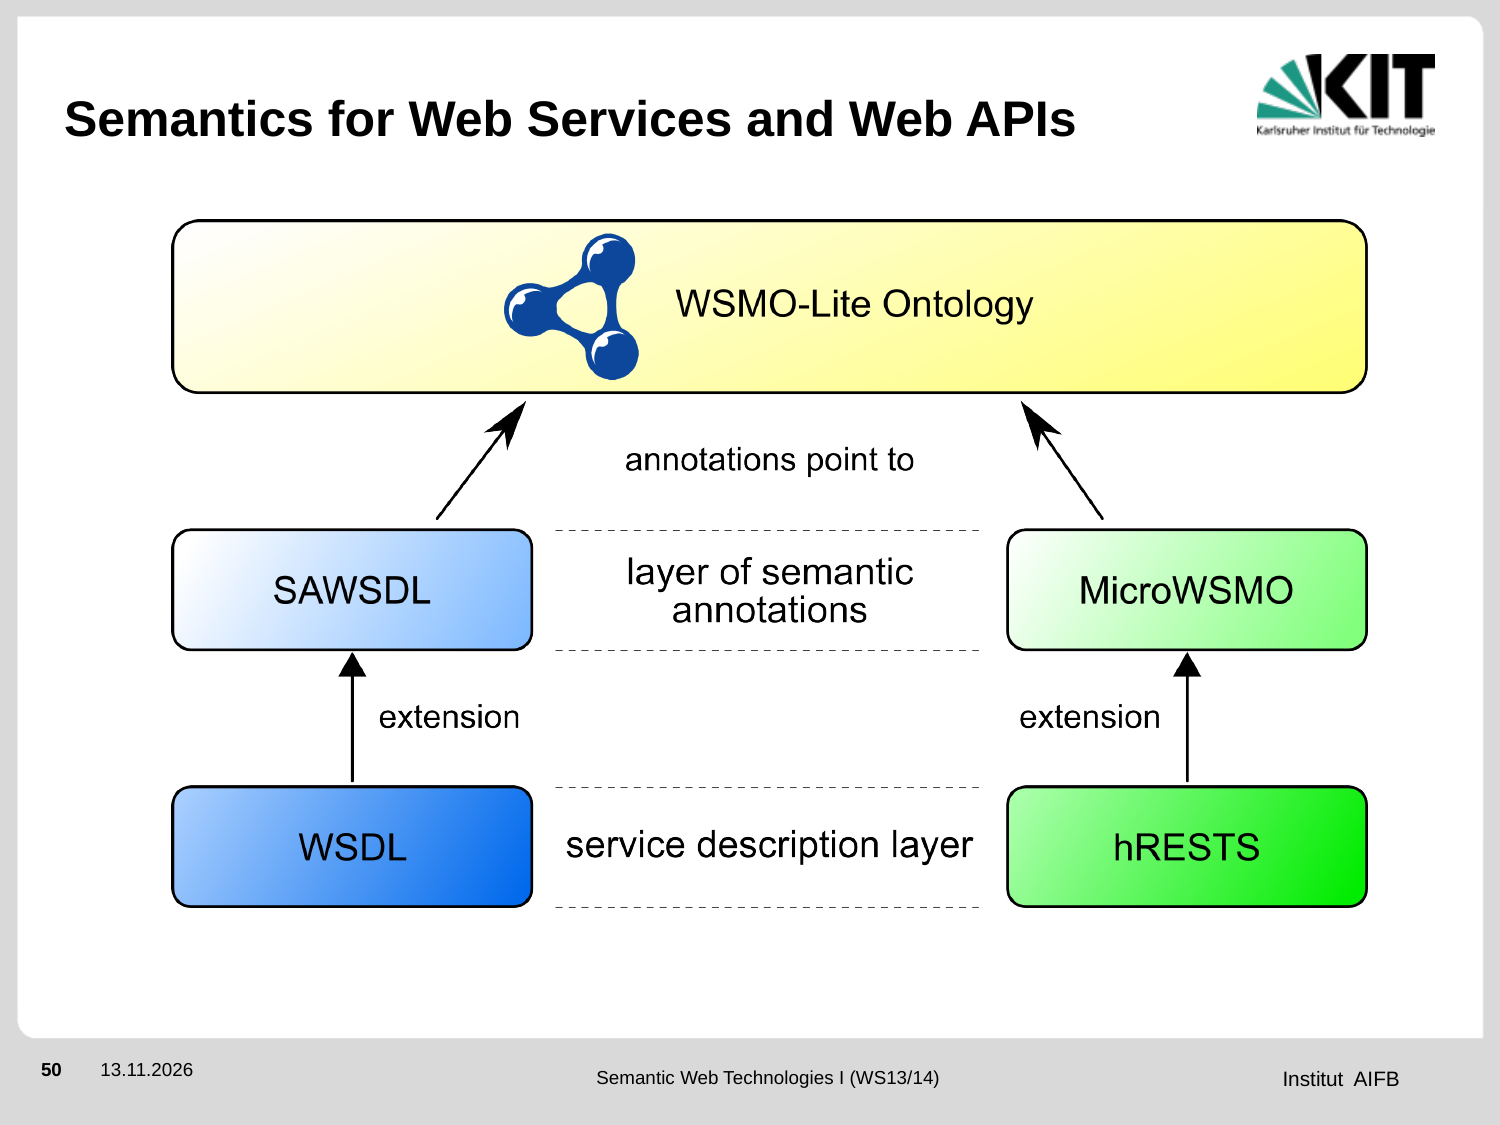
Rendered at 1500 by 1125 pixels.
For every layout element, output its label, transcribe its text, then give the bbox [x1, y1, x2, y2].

picture [0, 0, 1500, 1125]
title Semantics for Web Services and Web APIs [64, 54, 1198, 147]
